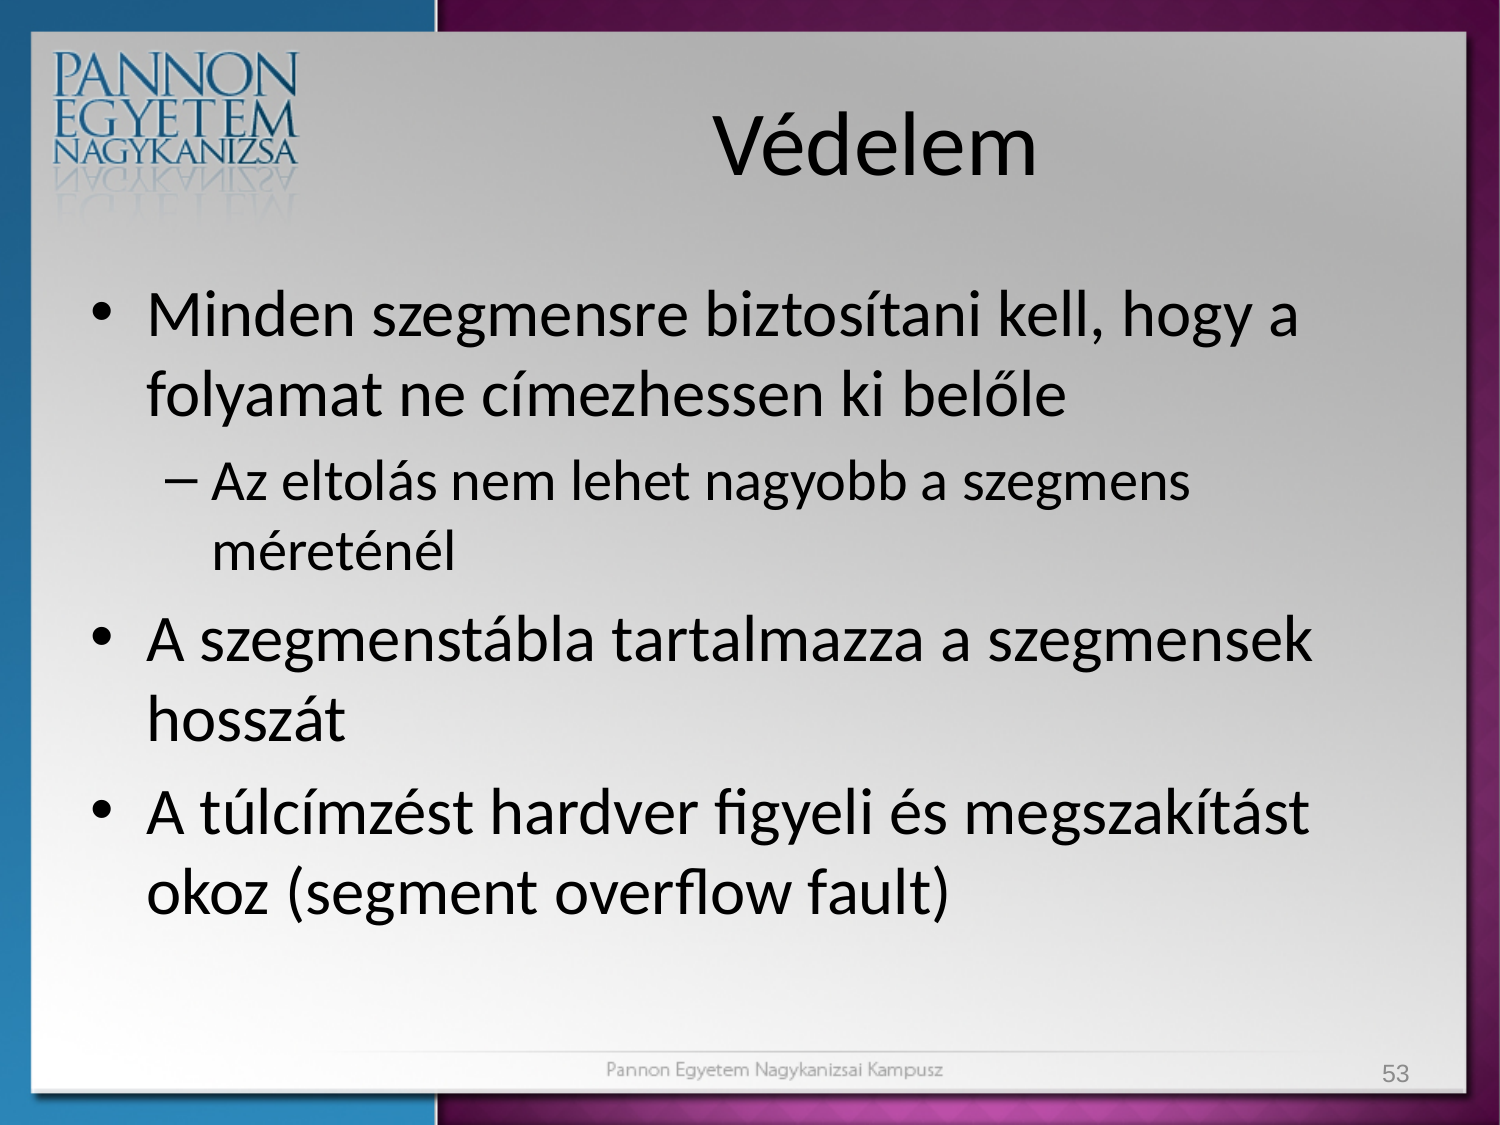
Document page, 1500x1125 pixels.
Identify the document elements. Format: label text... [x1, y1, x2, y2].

list Minden szegmensre biztosítani kell, hogy a folyamat ne címezhessen ki belőle Az eltolás nem lehet nagyobb a szegmens méreténél A szegmenstábla tartalmazza a szegmensek hosszát A túlcímzést hardver figyeli és megszakítást okoz (segment overflow fault) [75, 262, 1425, 1038]
title Védelem [328, 45, 1425, 233]
slide_number 53 [1074, 1042, 1425, 1103]
picture [0, 0, 1500, 1125]
